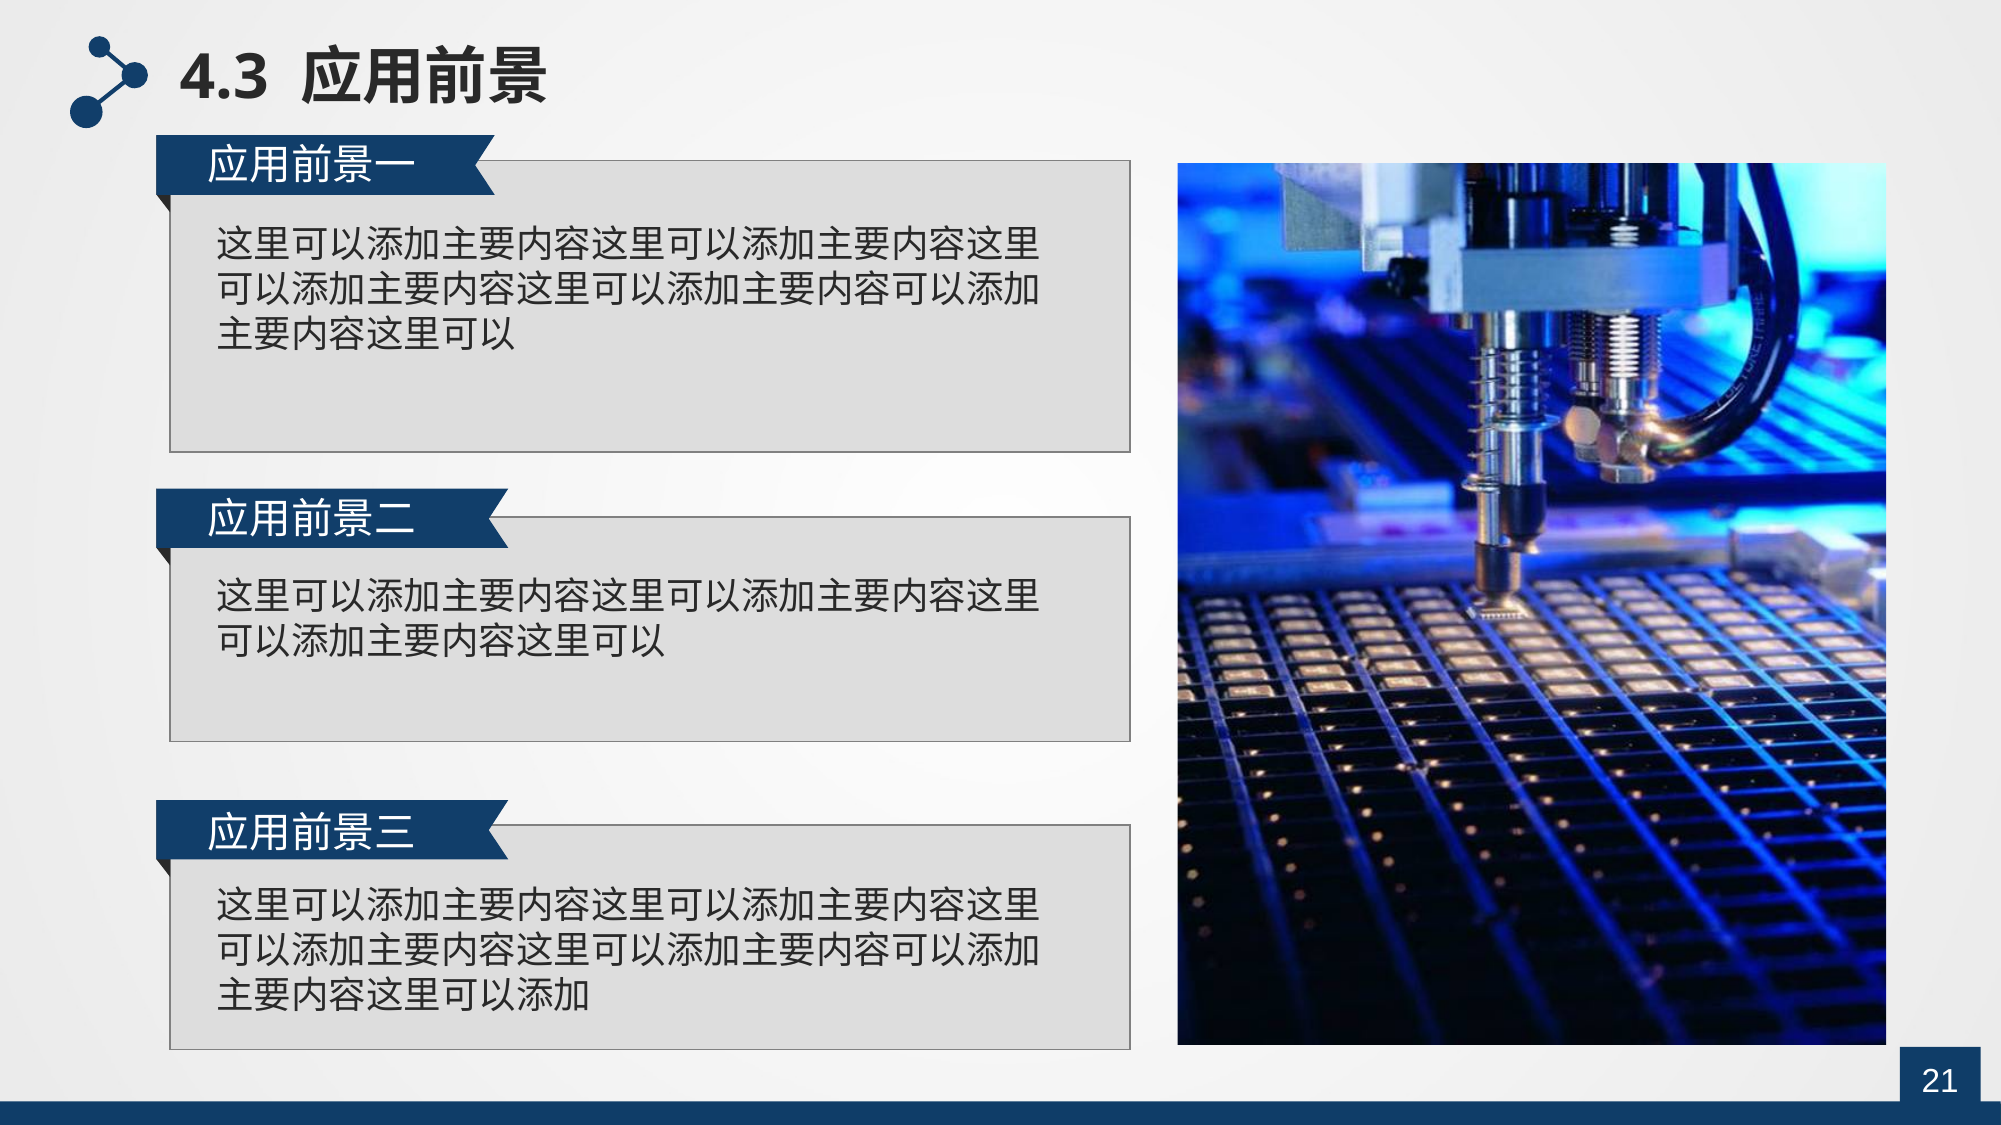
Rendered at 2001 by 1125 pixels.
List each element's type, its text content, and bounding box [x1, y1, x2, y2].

text_box 这里可以添加主要内容这里可以添加主要内容这里可以添加主要内容这里可以添加主要内容可以添加主要内容这里可以添加 [201, 873, 1072, 1024]
text_box [156, 548, 171, 566]
text_box 应用前景一 [192, 130, 432, 196]
text_box [156, 488, 192, 548]
picture [0, 0, 2001, 1101]
text_box 应用前景三 [192, 798, 432, 864]
text_box [432, 488, 509, 548]
text_box [170, 825, 1131, 1050]
text_box [157, 860, 171, 877]
text_box [170, 160, 1131, 453]
text_box 这里可以添加主要内容这里可以添加主要内容这里可以添加主要内容这里可以 [201, 564, 1072, 670]
text_box [156, 195, 171, 213]
text_box 4.3 应用前景 [164, 28, 565, 119]
text_box [432, 800, 509, 860]
text_box [170, 517, 1131, 742]
text_box [70, 36, 148, 129]
text_box 应用前景二 [192, 484, 432, 550]
text_box 这里可以添加主要内容这里可以添加主要内容这里可以添加主要内容这里可以添加主要内容可以添加主要内容这里可以 [201, 212, 1072, 362]
text_box [432, 135, 495, 195]
text_box [156, 135, 192, 195]
text_box [1177, 163, 1887, 1045]
text_box [156, 800, 192, 860]
